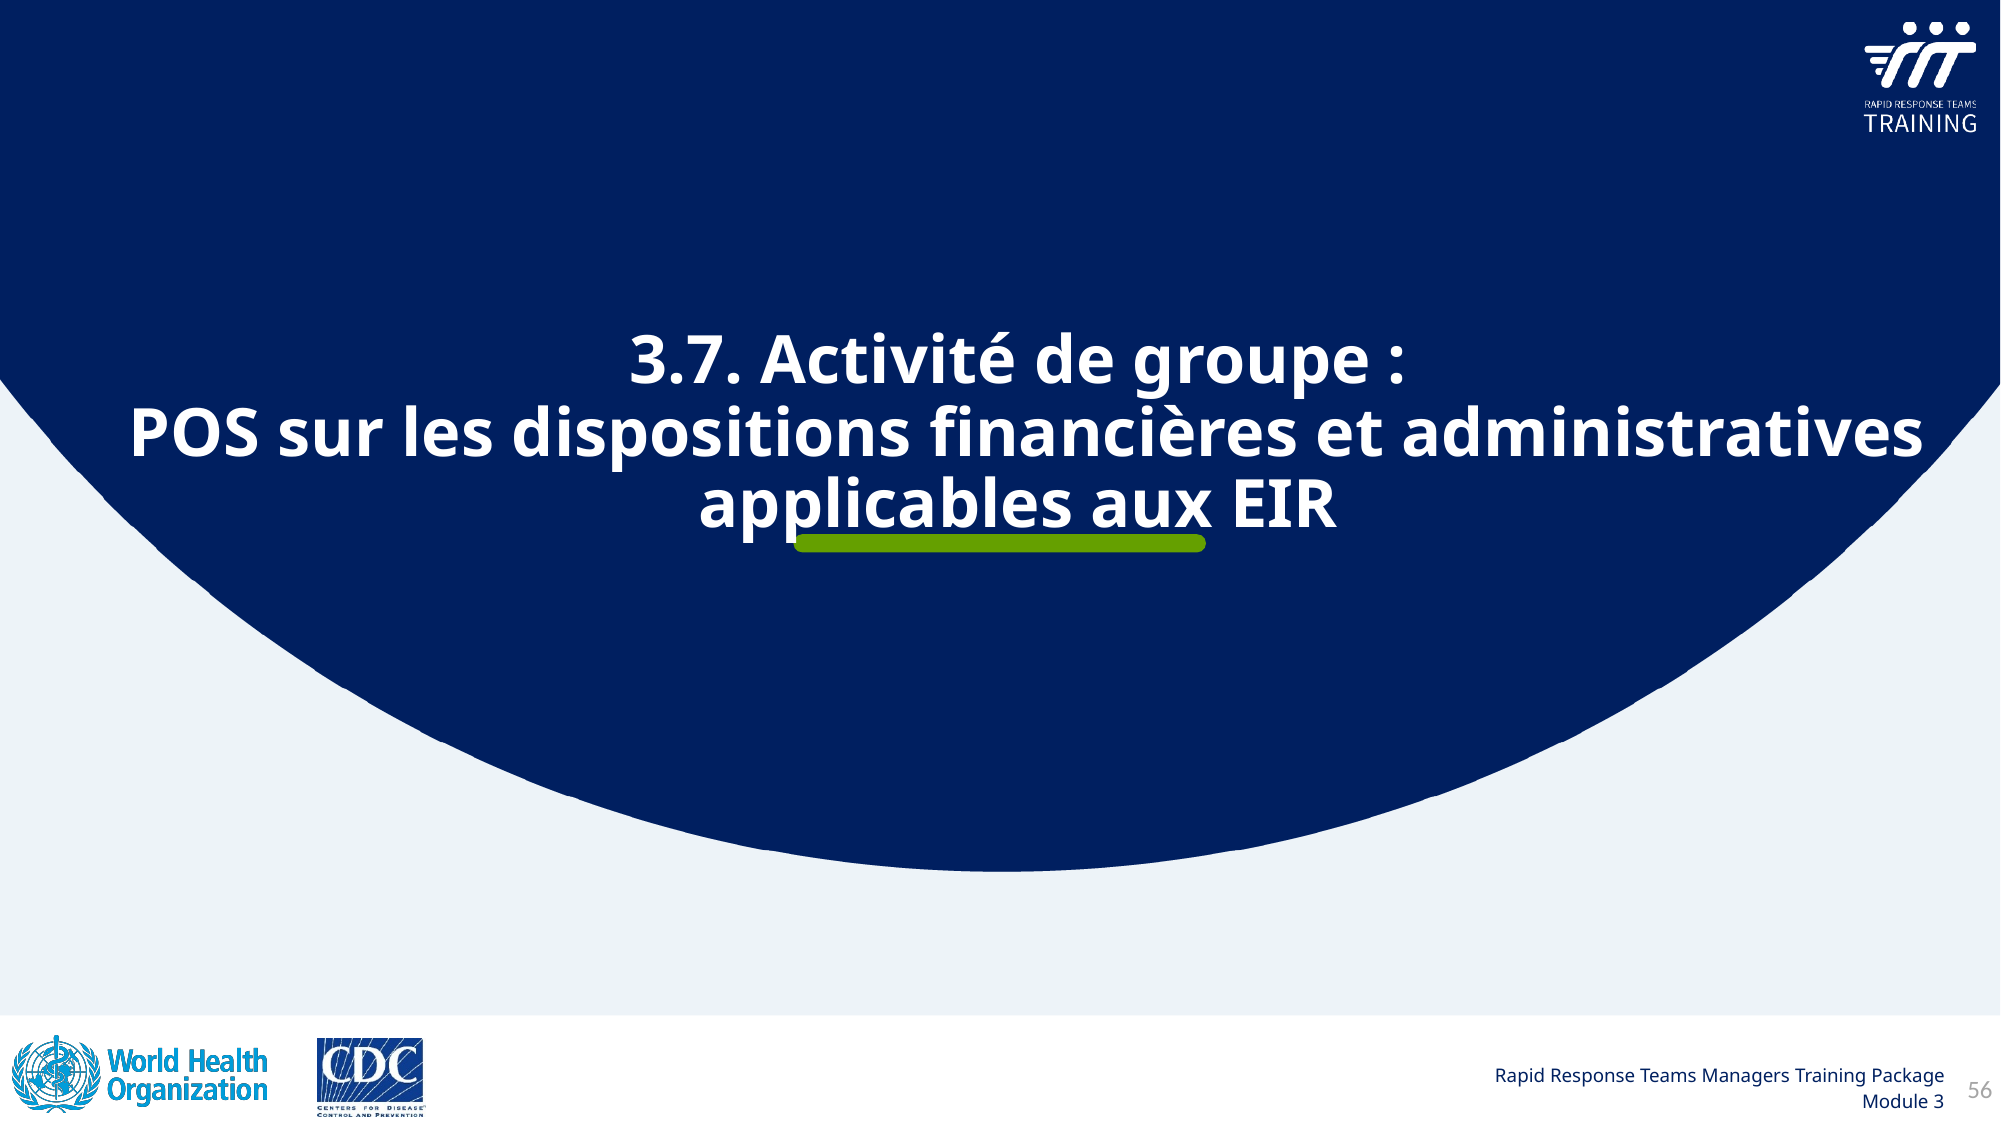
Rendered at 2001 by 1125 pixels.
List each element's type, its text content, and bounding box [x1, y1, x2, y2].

picture [12, 1035, 54, 1068]
slide_number 56 [1934, 1066, 2000, 1125]
picture [40, 1062, 47, 1070]
picture [30, 1083, 37, 1091]
picture [36, 1088, 78, 1105]
picture [59, 1035, 267, 1113]
picture [34, 1054, 43, 1078]
picture [50, 1108, 62, 1113]
list 3.7. Activité de groupe : POS sur les dispositions financières et administratives applicables aux EIR [95, 280, 1959, 589]
picture [71, 1053, 90, 1091]
picture [317, 1038, 426, 1117]
picture [46, 1056, 54, 1062]
picture [0, 0, 2001, 904]
picture [12, 1083, 48, 1113]
picture [22, 1062, 26, 1077]
picture [24, 1054, 36, 1087]
